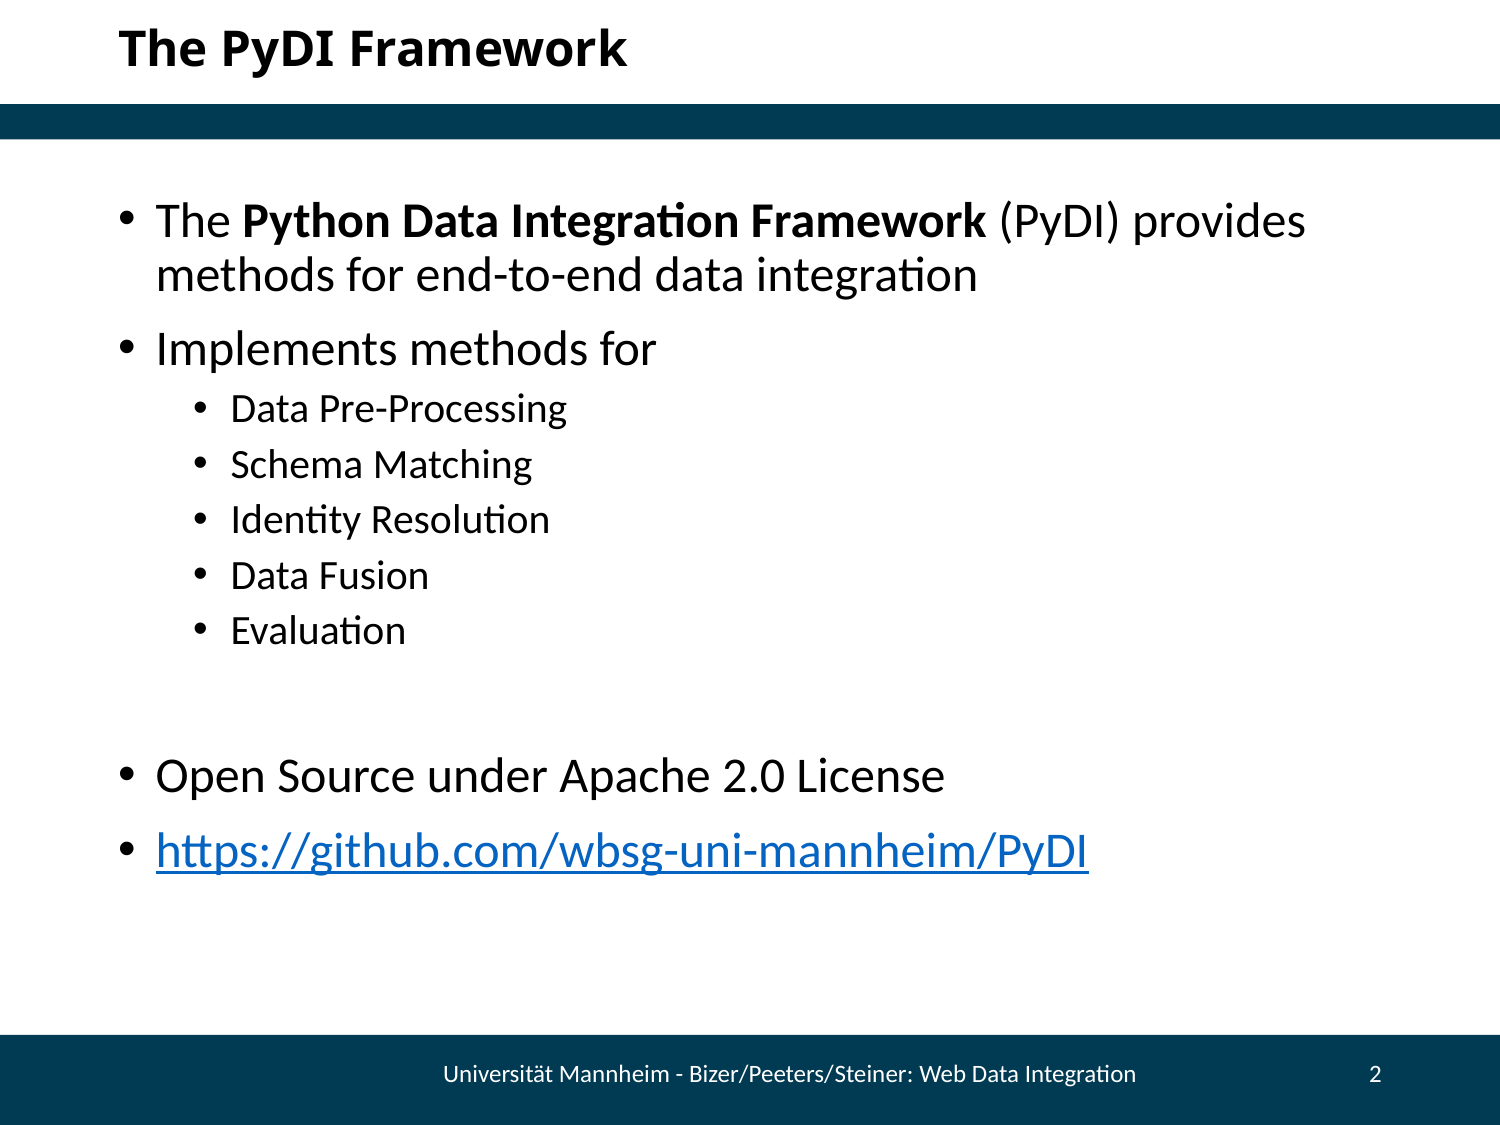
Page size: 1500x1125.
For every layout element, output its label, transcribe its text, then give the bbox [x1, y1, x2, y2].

list The Python Data Integration Framework (PyDI) provides methods for end-to-end data integration Implements methods for Data Pre-Processing Schema Matching Identity Resolution Data Fusion Evaluation Open Source under Apache 2.0 License https://github.com/wbsg-uni-mannheim/PyDI [103, 186, 1397, 1009]
slide_number 2 [1320, 1042, 1397, 1103]
footer Universität Mannheim - Bizer/Peeters/Steiner: Web Data Integration [261, 1042, 1320, 1103]
title The PyDI Framework [103, 16, 1397, 85]
